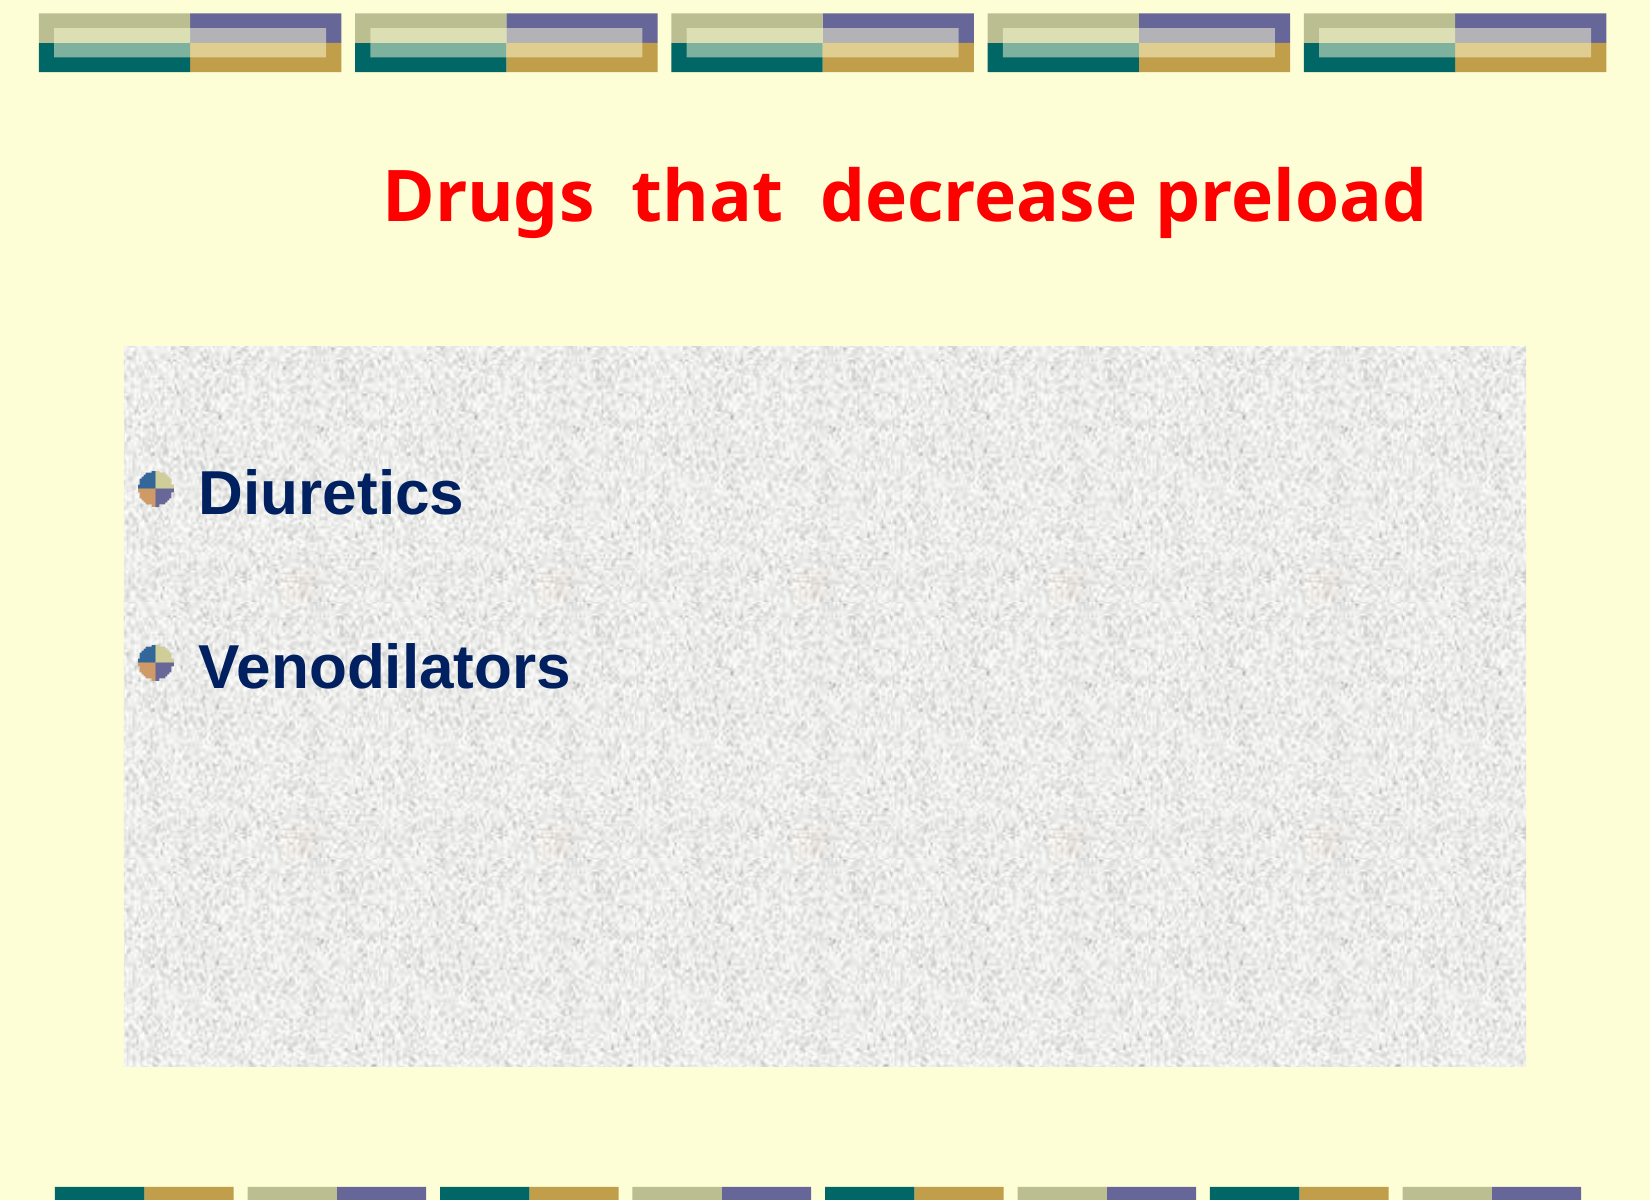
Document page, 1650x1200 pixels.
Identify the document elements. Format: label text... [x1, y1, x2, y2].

list Diuretics Venodilators [123, 346, 1527, 1067]
title Drugs that decrease preload [225, 93, 1585, 294]
picture [138, 645, 174, 681]
picture [138, 471, 174, 507]
